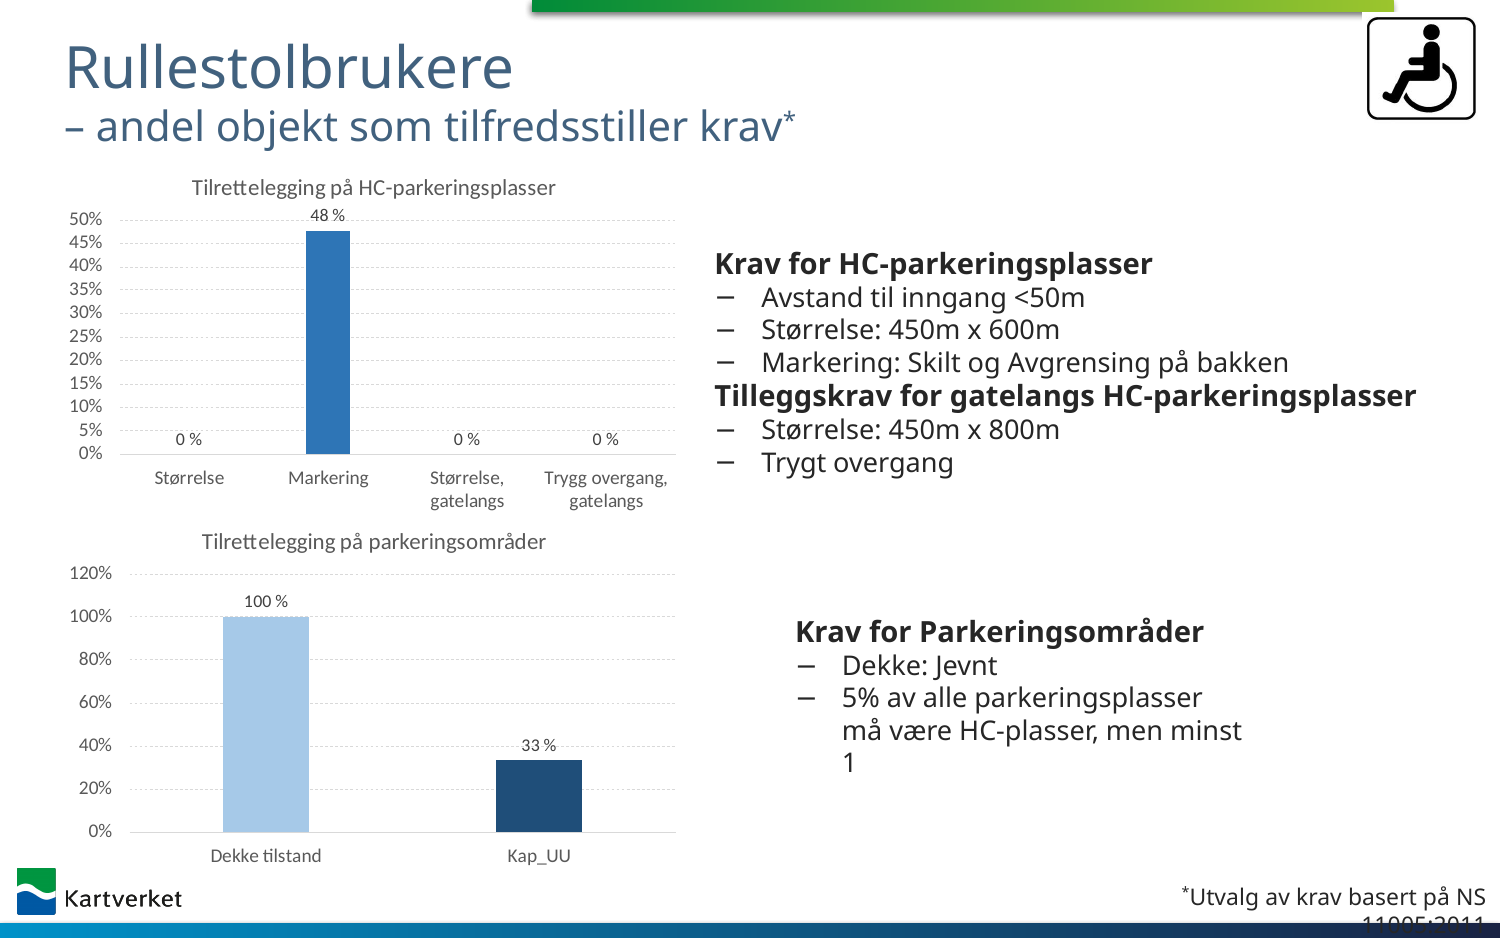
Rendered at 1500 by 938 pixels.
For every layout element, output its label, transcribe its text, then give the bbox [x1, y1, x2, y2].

text_box Krav for HC-parkeringsplasser Avstand til inngang <50m Størrelse: 450m x 600m Markering: Skilt og Avgrensing på bakken Tilleggskrav for gatelangs HC-parkeringsplasser Størrelse: 450m x 800m Trygt overgang [699, 237, 1433, 485]
text_box Rullestolbrukere – andel objekt som tilfredsstiller krav* [49, 25, 1431, 158]
picture [62, 166, 687, 519]
text_box *Utvalg av krav basert på NS 11005:2011 [1068, 873, 1500, 938]
picture [62, 520, 687, 874]
picture [1362, 12, 1481, 126]
text_box Krav for Parkeringsområder Dekke: Jevnt 5% av alle parkeringsplasser må være HC-plasser, men minst 1 [780, 605, 1261, 786]
